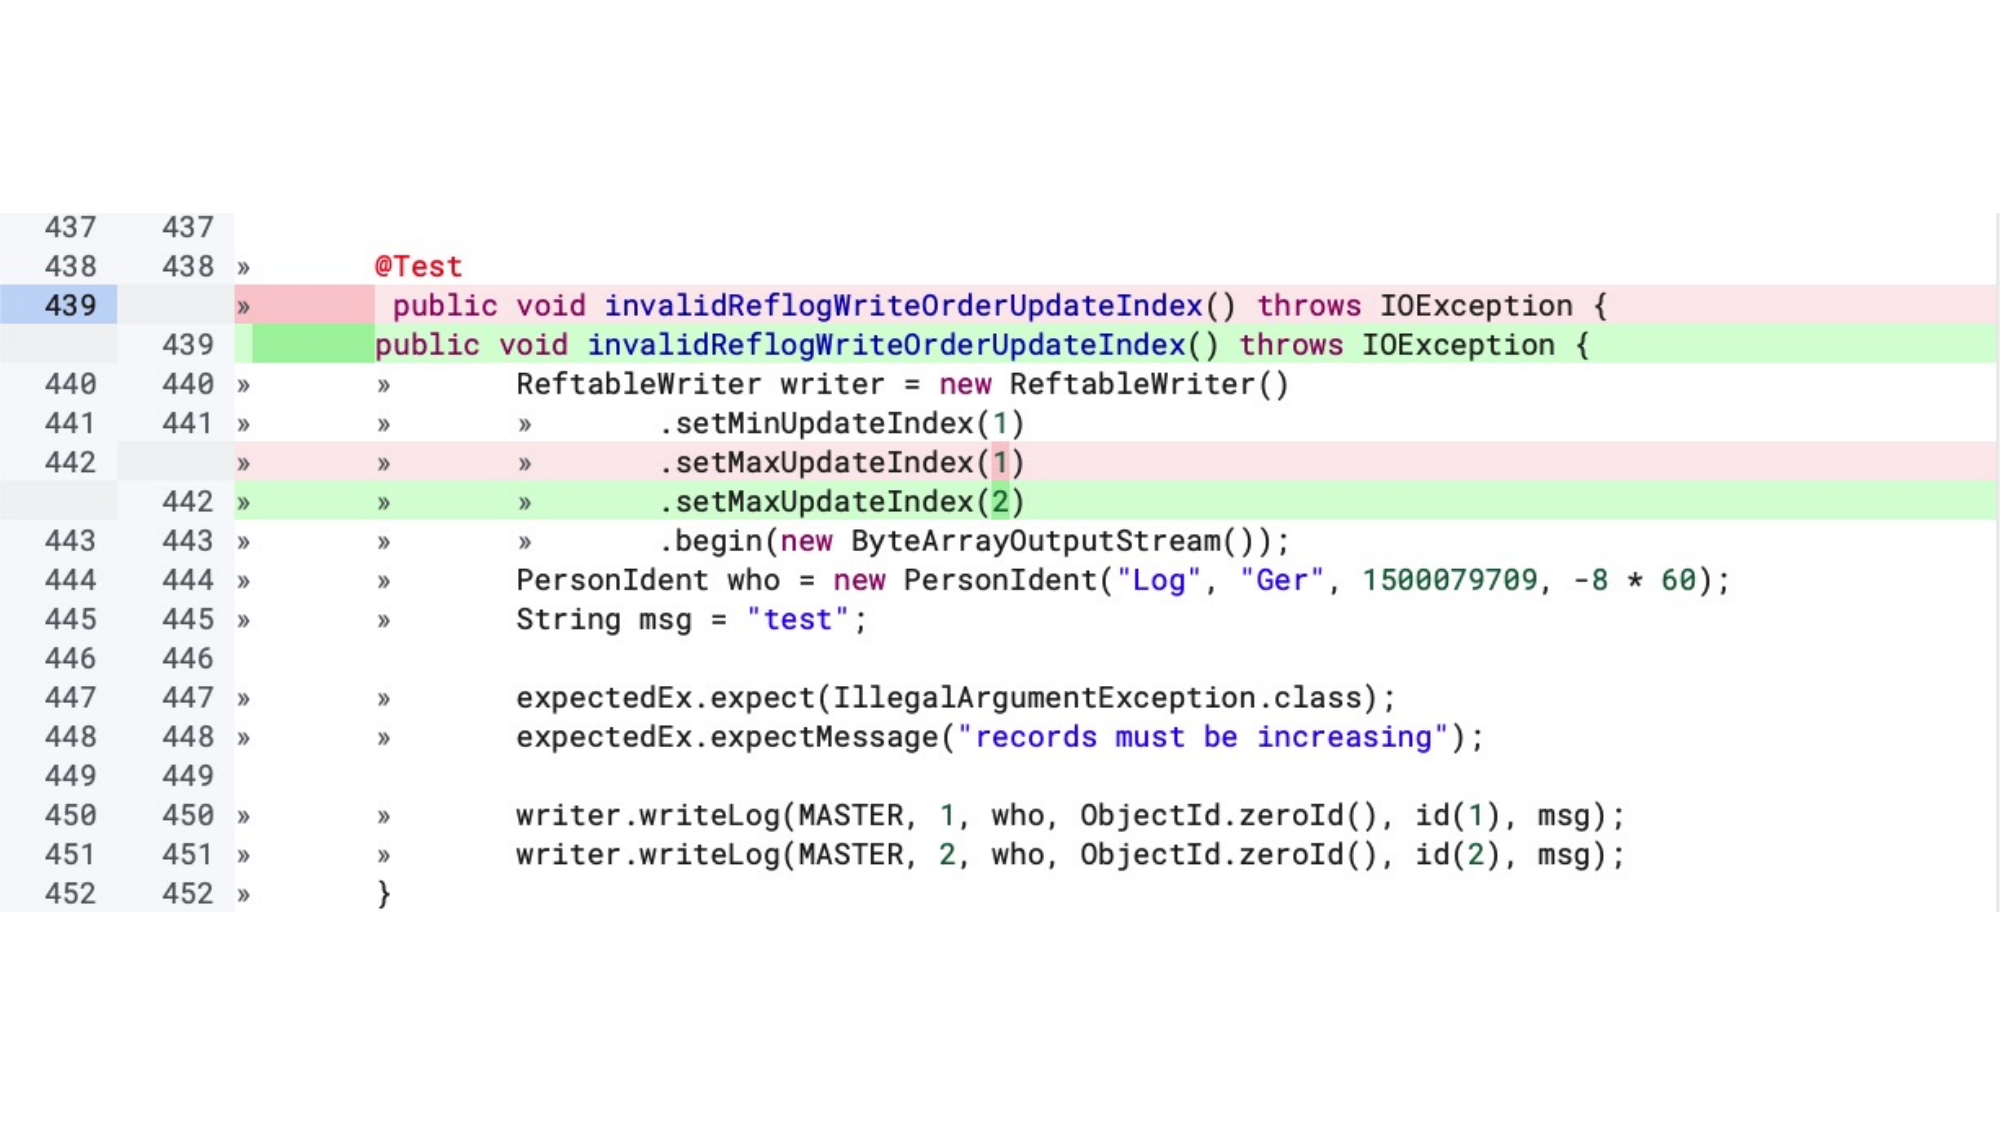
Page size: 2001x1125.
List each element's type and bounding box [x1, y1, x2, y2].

picture [0, 213, 2000, 912]
